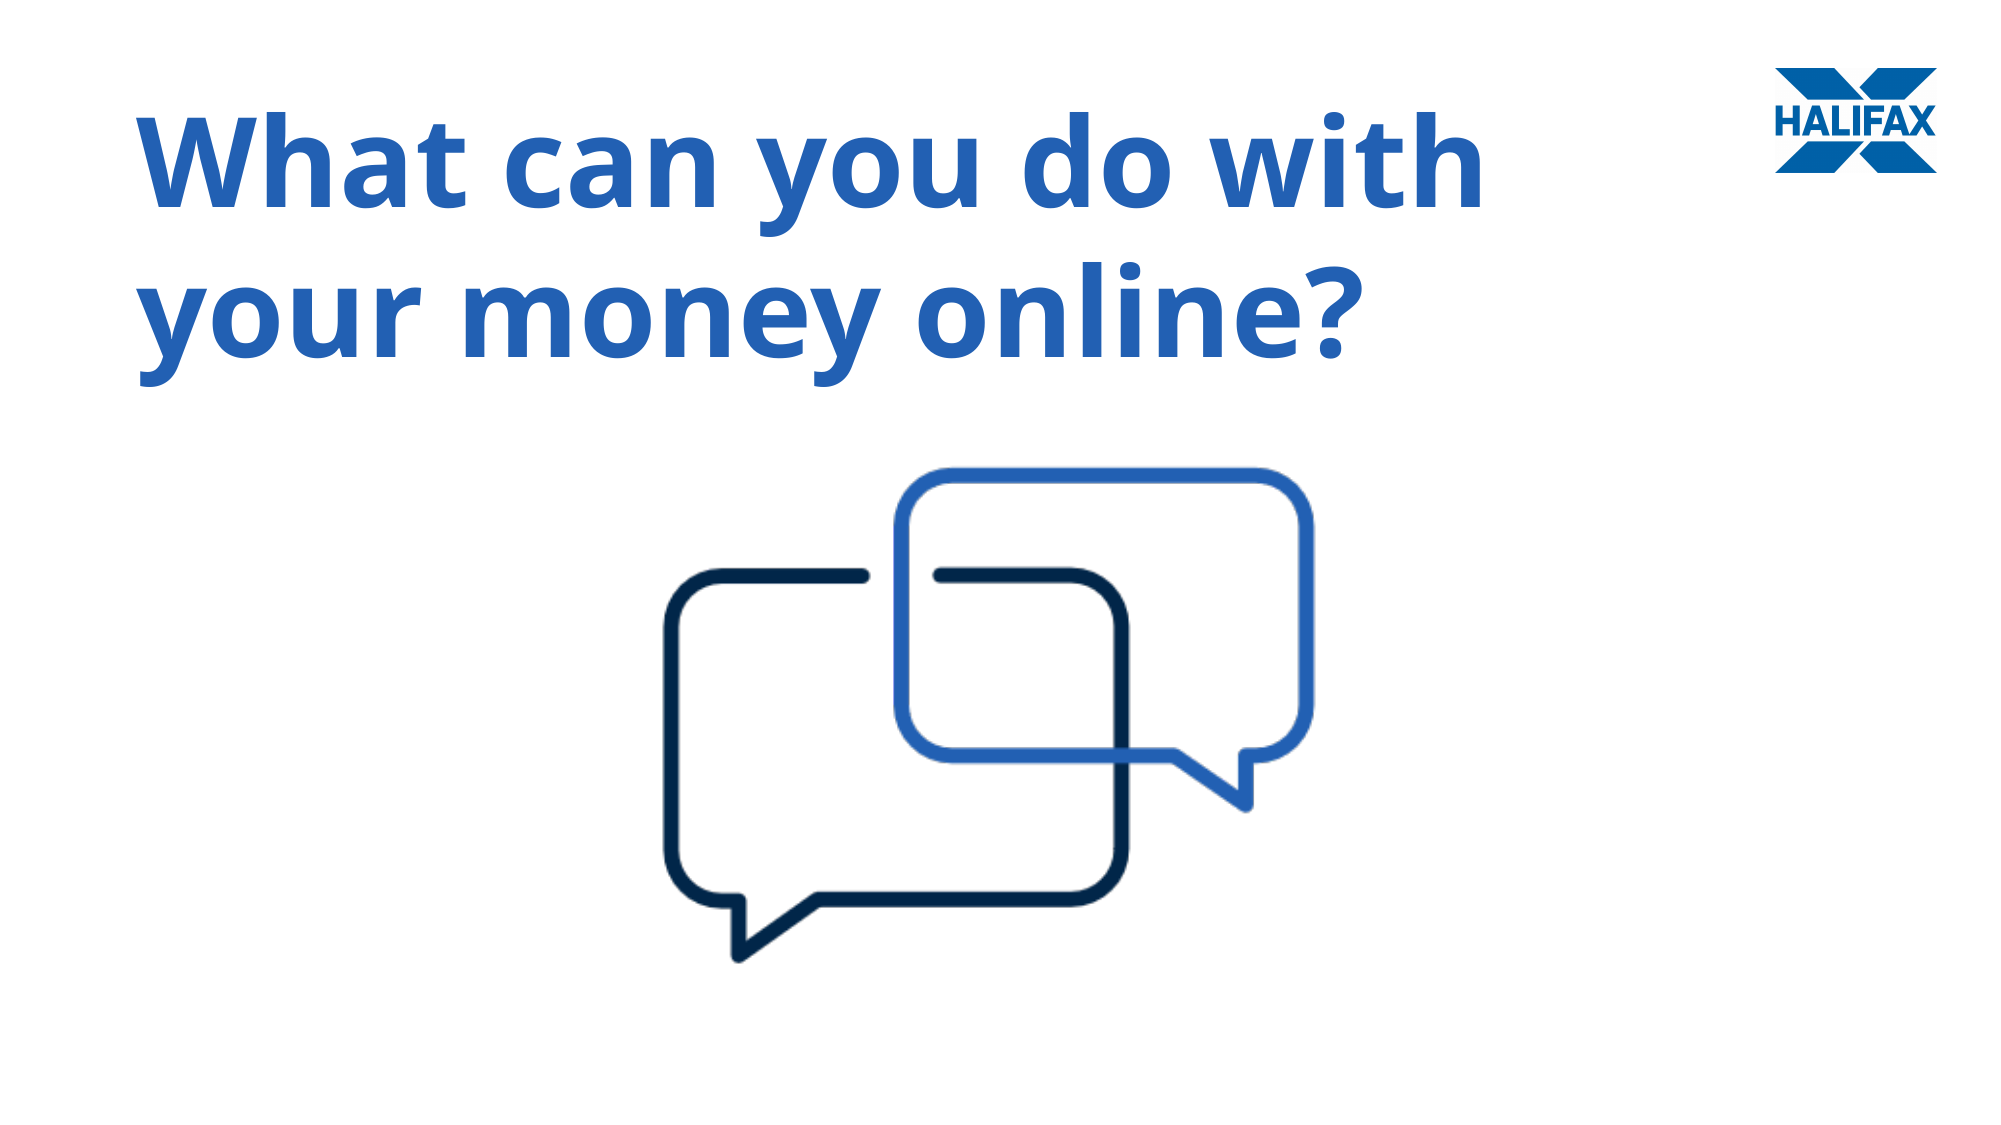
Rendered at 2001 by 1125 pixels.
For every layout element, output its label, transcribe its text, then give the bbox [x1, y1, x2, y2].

picture [564, 286, 1436, 1125]
list What can you do with your money online? [121, 75, 1579, 221]
picture [1775, 68, 1937, 173]
